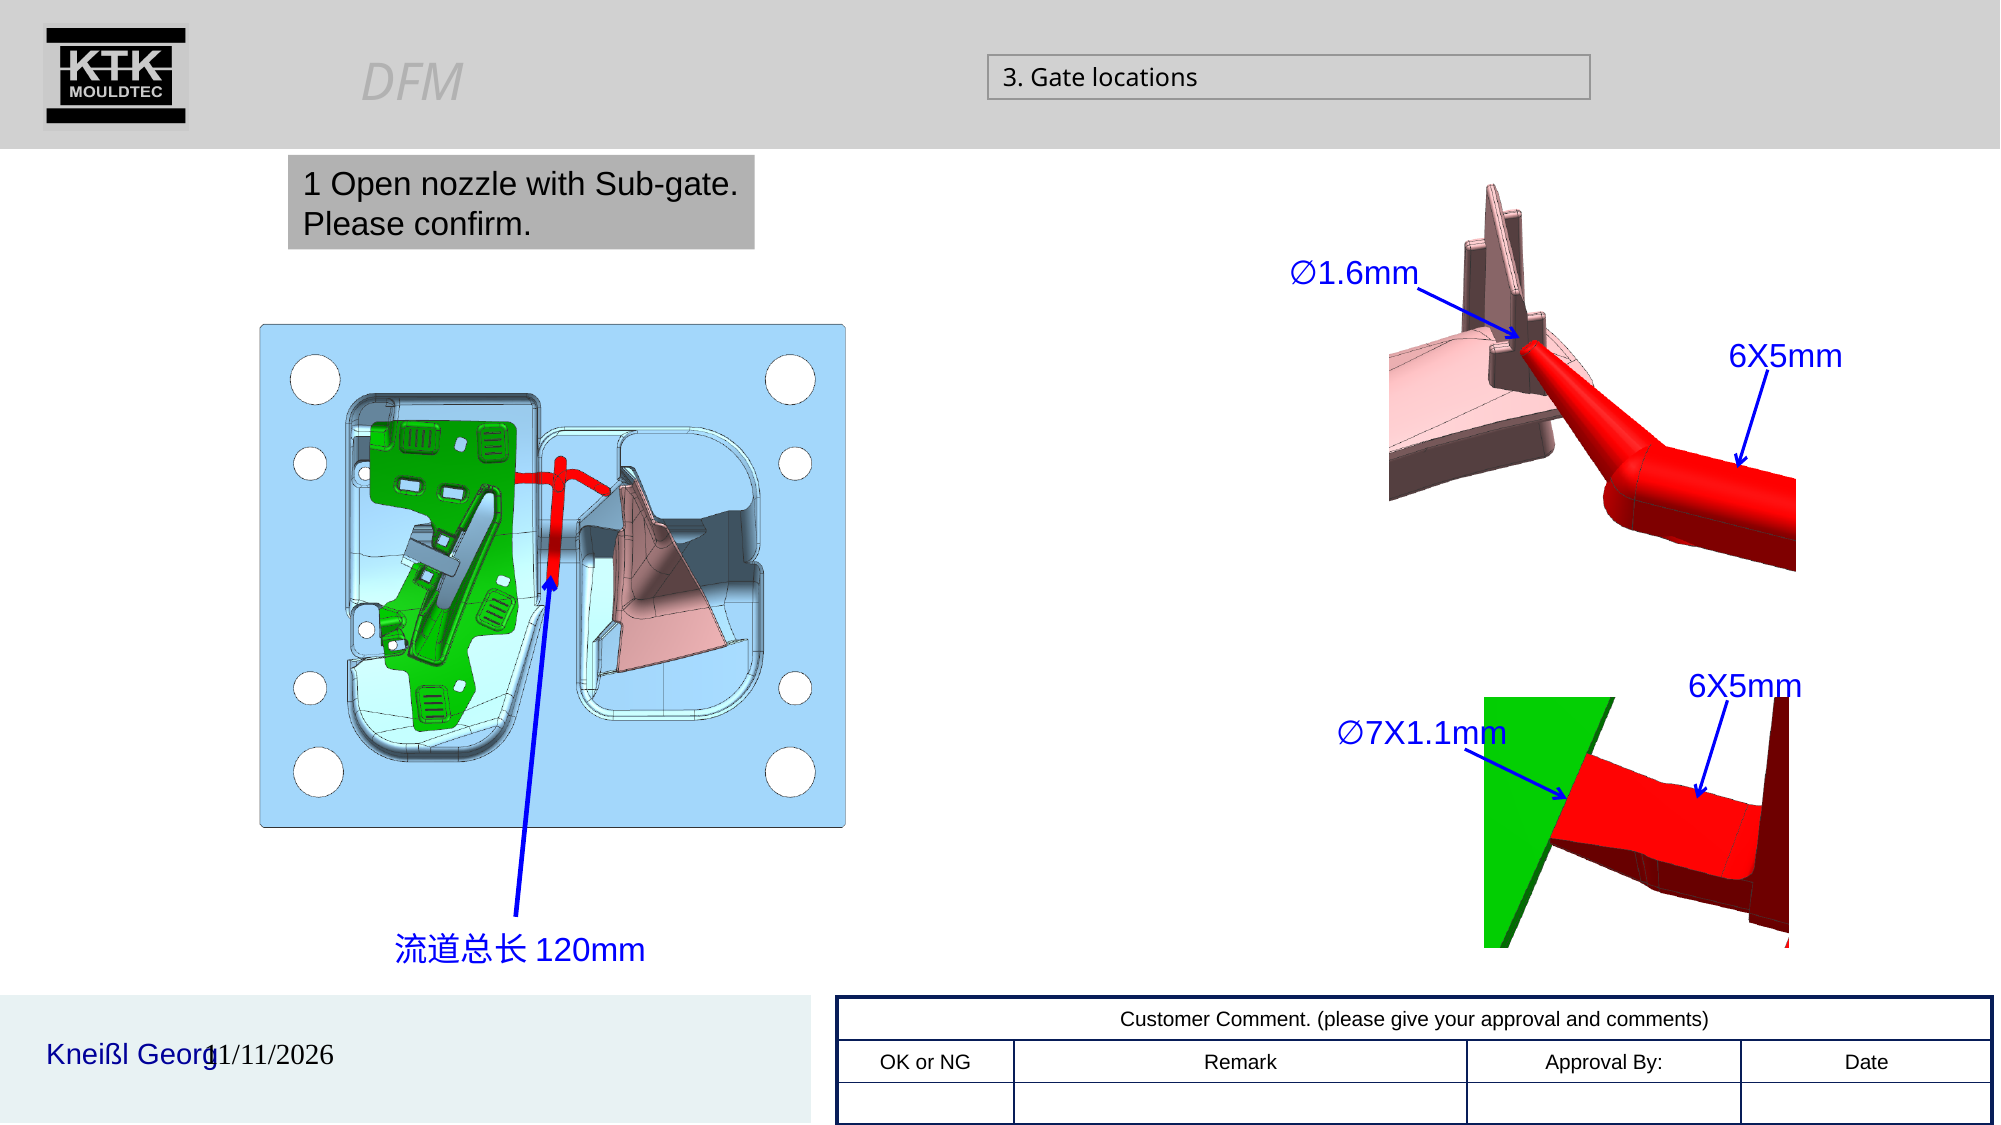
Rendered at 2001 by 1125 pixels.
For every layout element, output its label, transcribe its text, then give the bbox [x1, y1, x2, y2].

text_box ∅7X1.1mm [1321, 704, 1478, 759]
picture [231, 296, 874, 860]
text_box ∅1.6mm [1273, 243, 1384, 299]
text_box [1464, 748, 1568, 800]
text_box 流道总长120mm [379, 920, 662, 975]
picture [1483, 697, 1789, 949]
text_box 1 Open nozzle with Sub-gate. Please confirm. [288, 154, 755, 250]
picture [1389, 172, 1796, 594]
text_box 3. Gate locations [988, 54, 1591, 100]
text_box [515, 574, 552, 918]
text_box 6X5mm [1800, 326, 1859, 382]
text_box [1417, 288, 1520, 339]
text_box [1696, 700, 1728, 799]
text_box 6X5mm [1673, 657, 1818, 712]
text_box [1737, 369, 1769, 469]
slide_number [188, 1027, 433, 1106]
